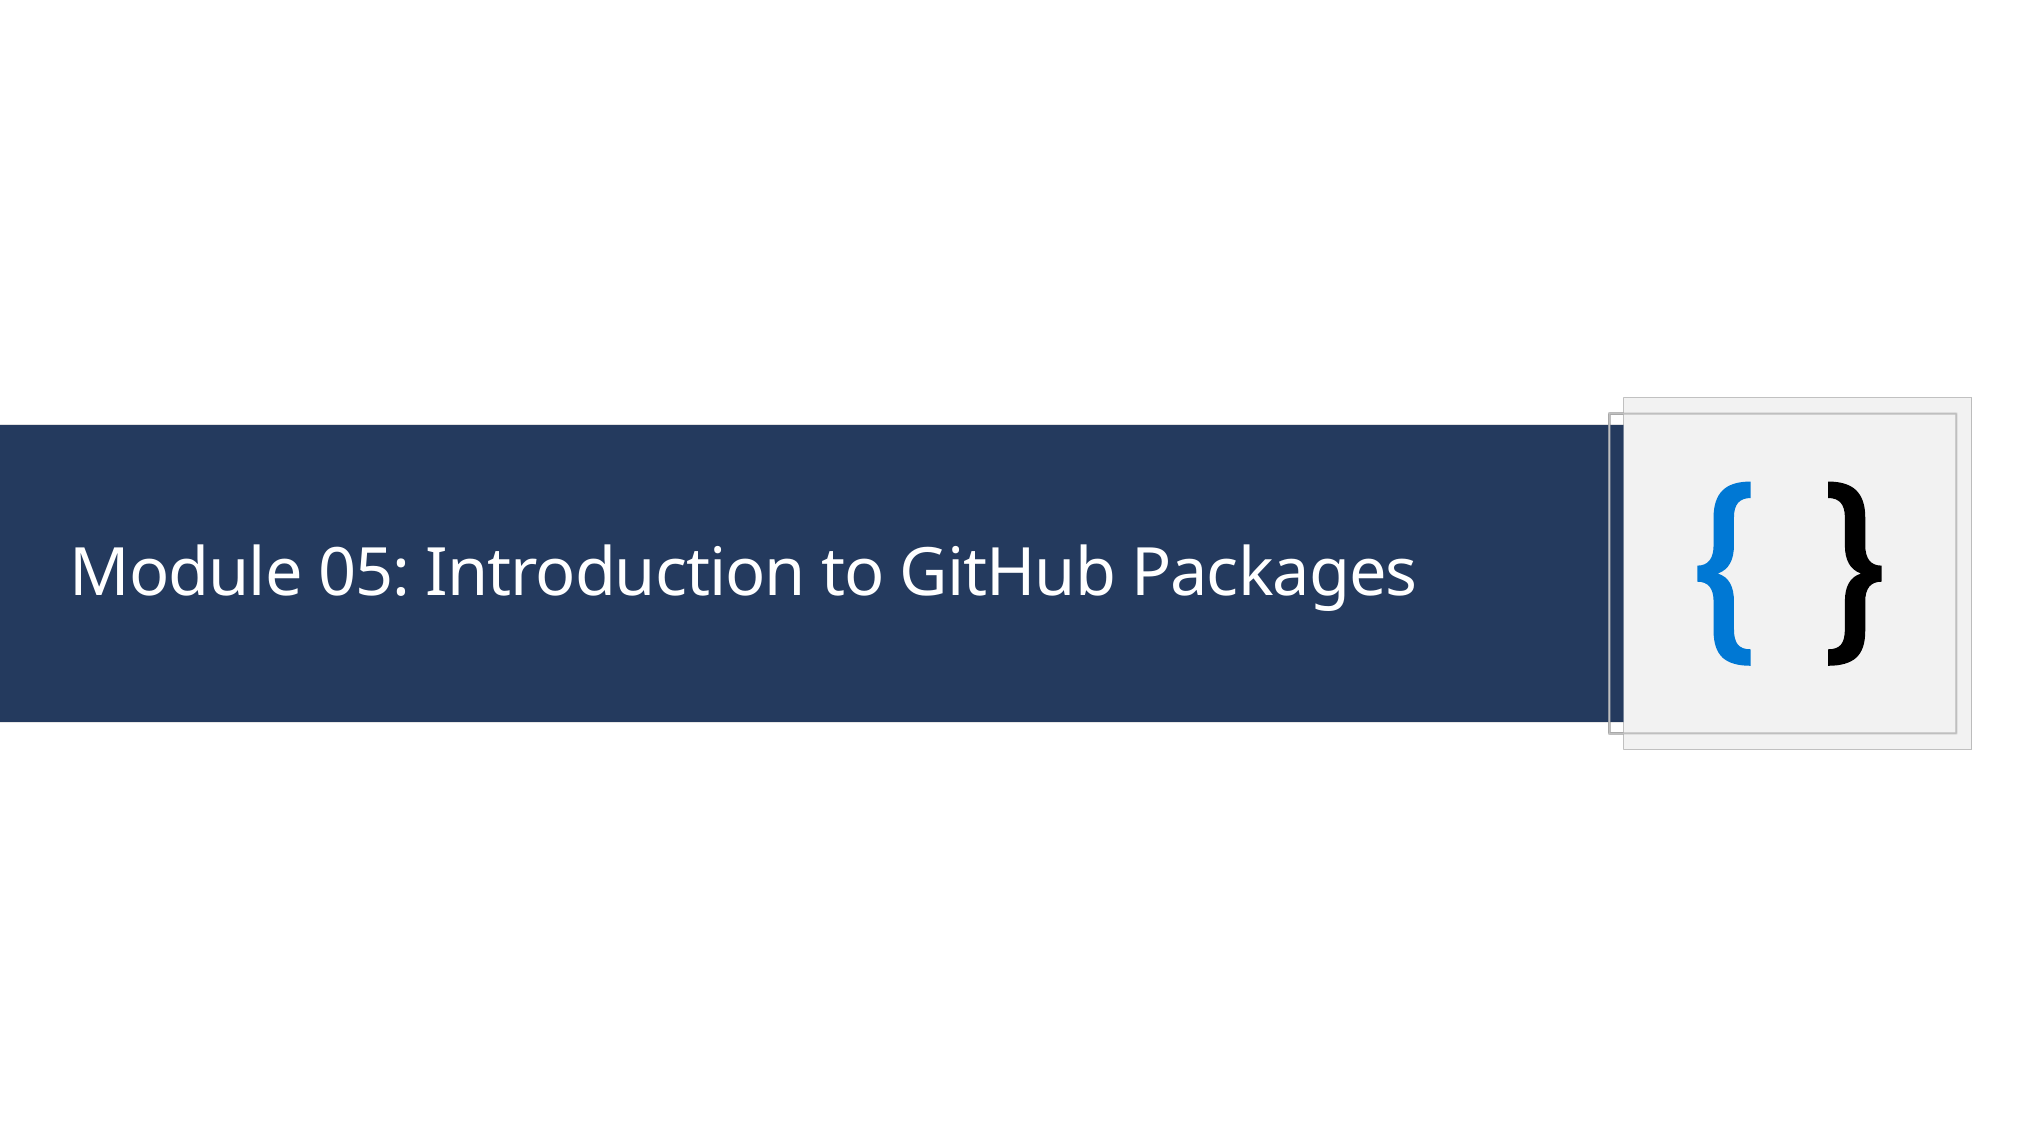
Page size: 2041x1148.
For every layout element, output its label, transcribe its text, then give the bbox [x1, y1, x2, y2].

title Module 05: Introduction to GitHub Packages [70, 537, 1586, 610]
picture [0, 0, 2041, 1148]
